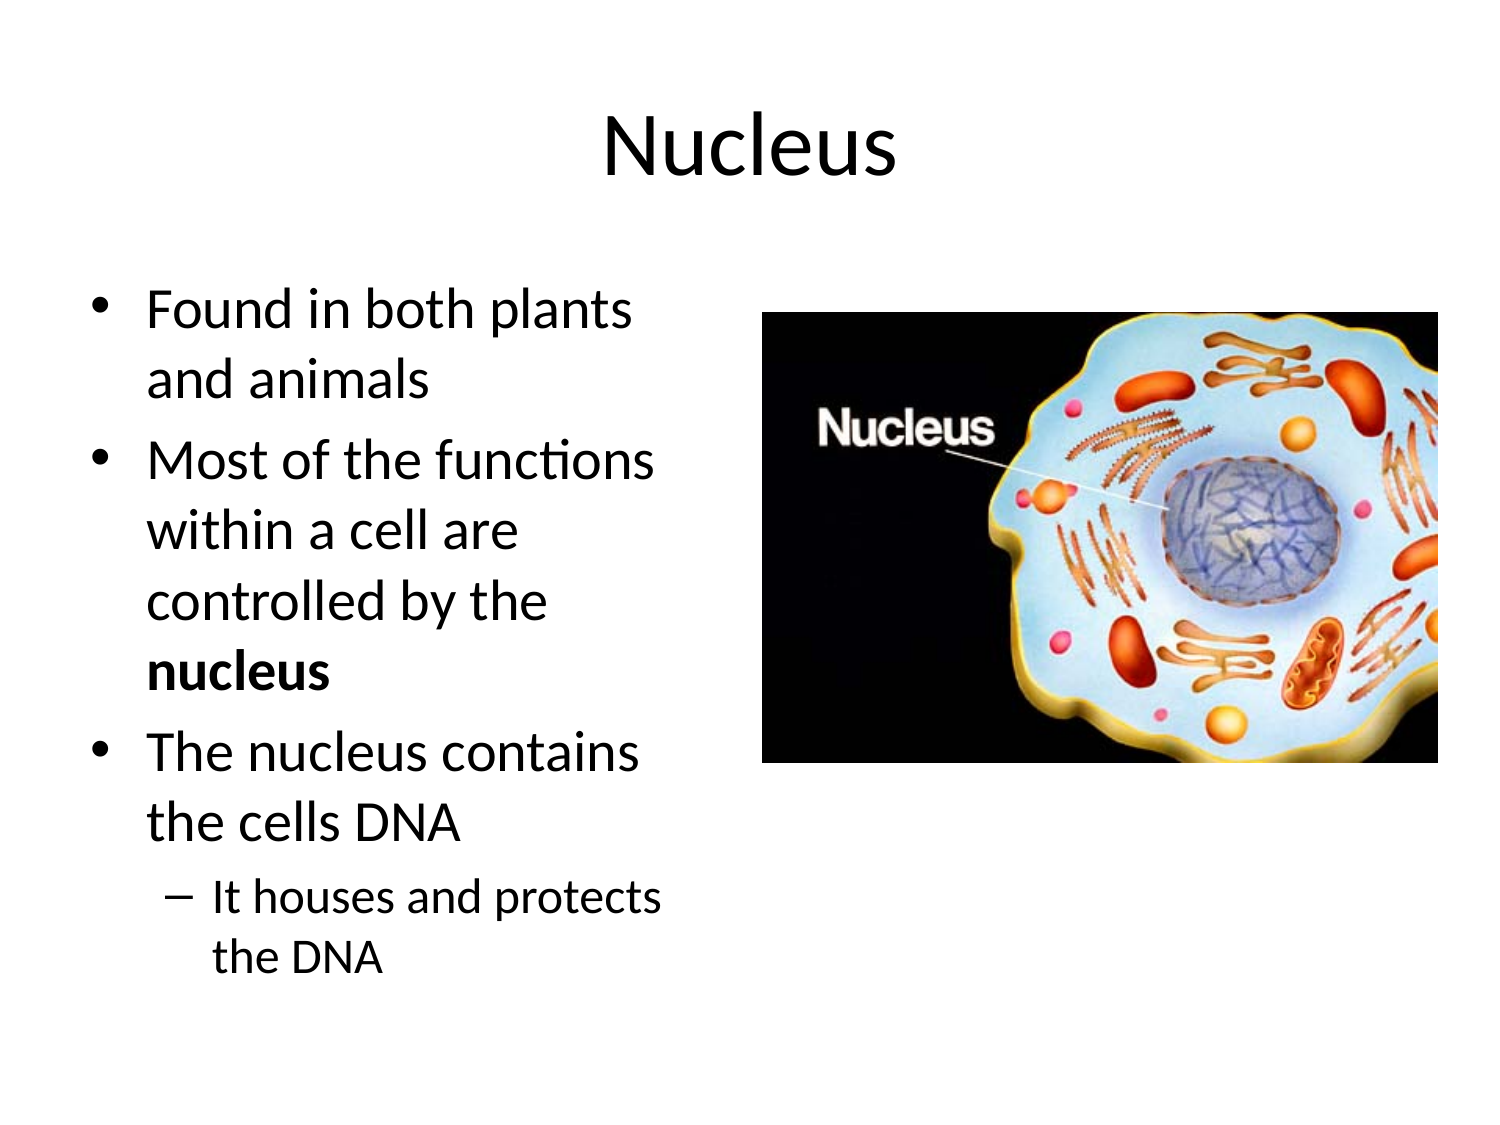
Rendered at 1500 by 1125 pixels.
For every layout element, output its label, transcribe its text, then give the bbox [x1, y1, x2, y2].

title Nucleus [75, 45, 1425, 233]
list Found in both plants and animals Most of the functions within a cell are controlled by the nucleus The nucleus contains the cells DNA It houses and protects the DNA [75, 262, 738, 1005]
picture [762, 312, 1438, 763]
